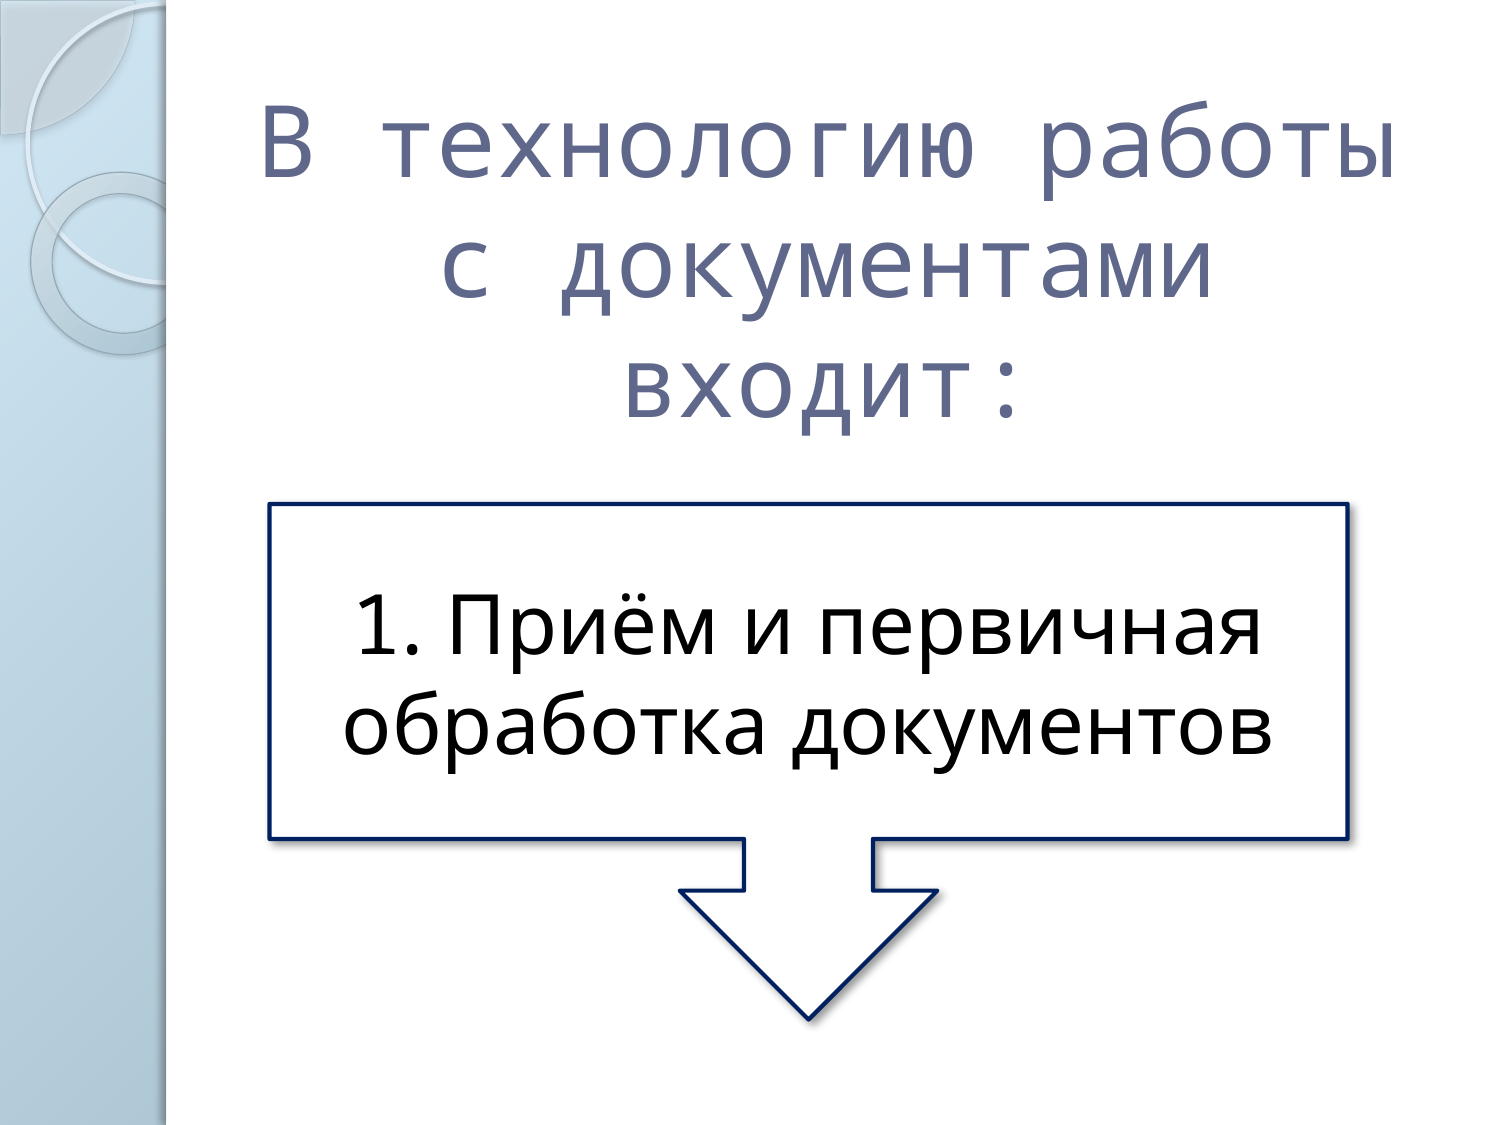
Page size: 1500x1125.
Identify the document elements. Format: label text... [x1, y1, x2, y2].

title В технологию работы с документами входит: [187, 140, 1466, 375]
text_box 1. Приём и первичная обработка документов [267, 501, 1350, 1022]
